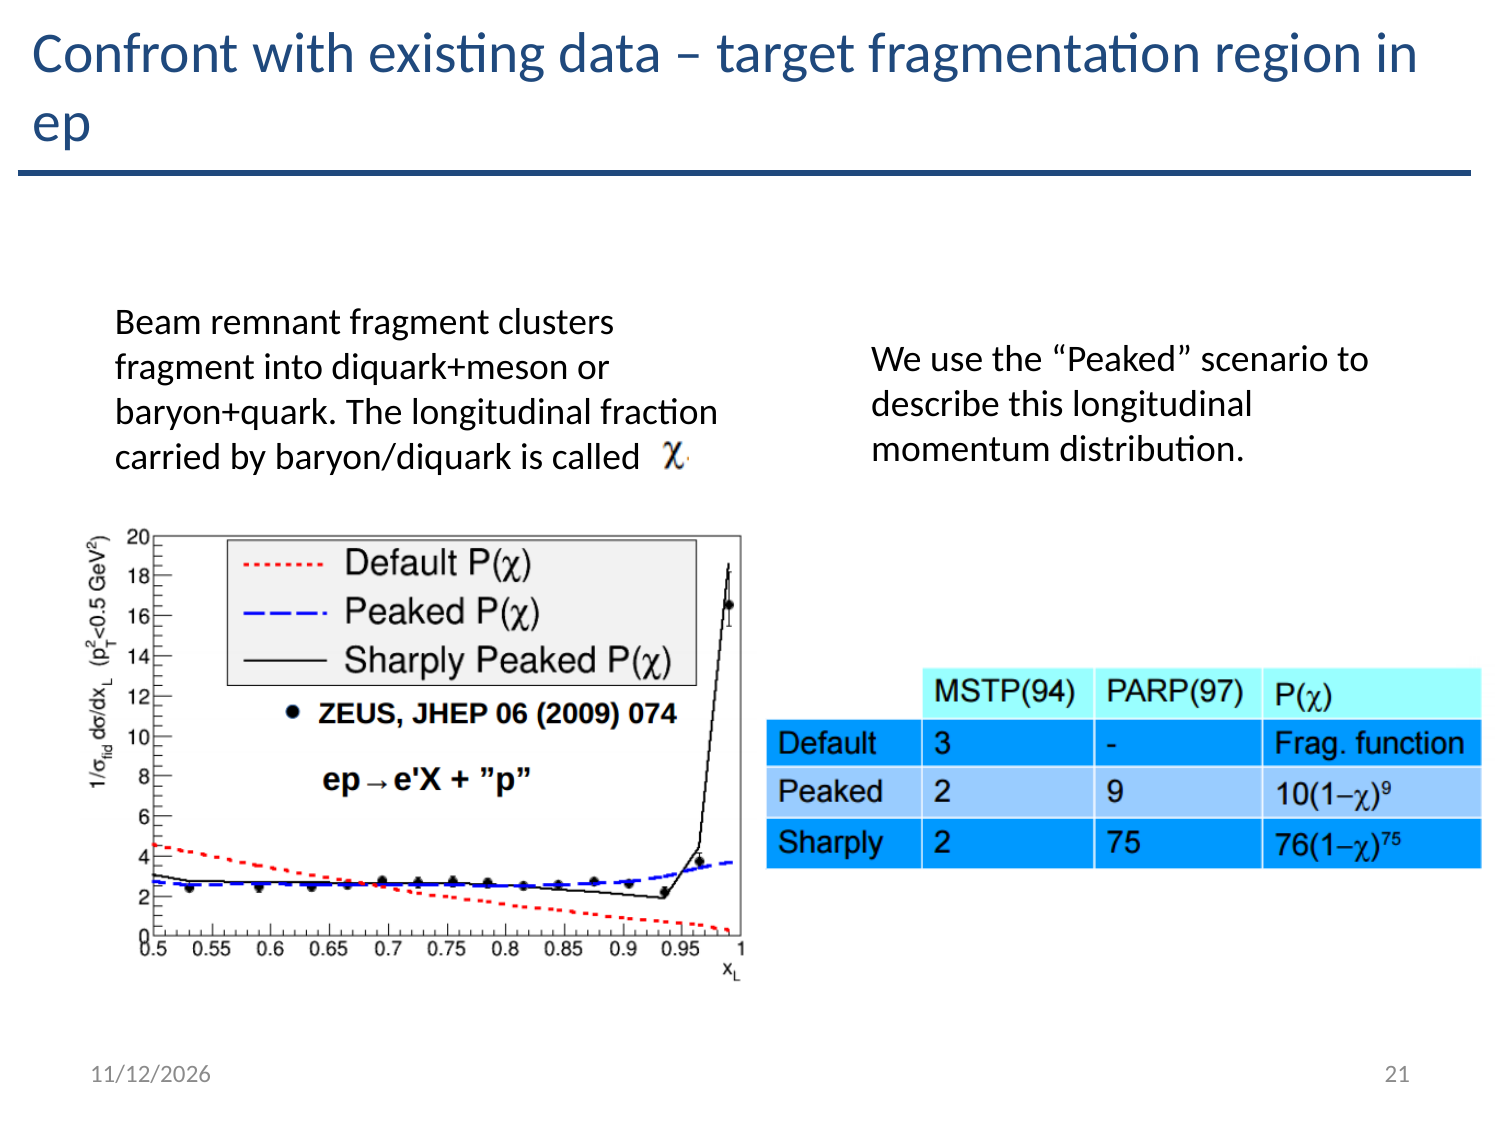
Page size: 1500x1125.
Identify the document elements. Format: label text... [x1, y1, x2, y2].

picture [655, 432, 689, 482]
title Confront with existing data – target fragmentation region in ep [17, 7, 1483, 161]
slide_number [75, 1042, 425, 1103]
picture [759, 656, 1495, 876]
text_box We use the “Peaked” scenario to describe this longitudinal momentum distribution. [856, 326, 1412, 476]
slide_number 21 [1074, 1042, 1425, 1103]
picture [76, 514, 758, 986]
text_box Beam remnant fragment clusters fragment into diquark+meson or baryon+quark. The longitudinal fraction carried by baryon/diquark is called [100, 289, 774, 485]
